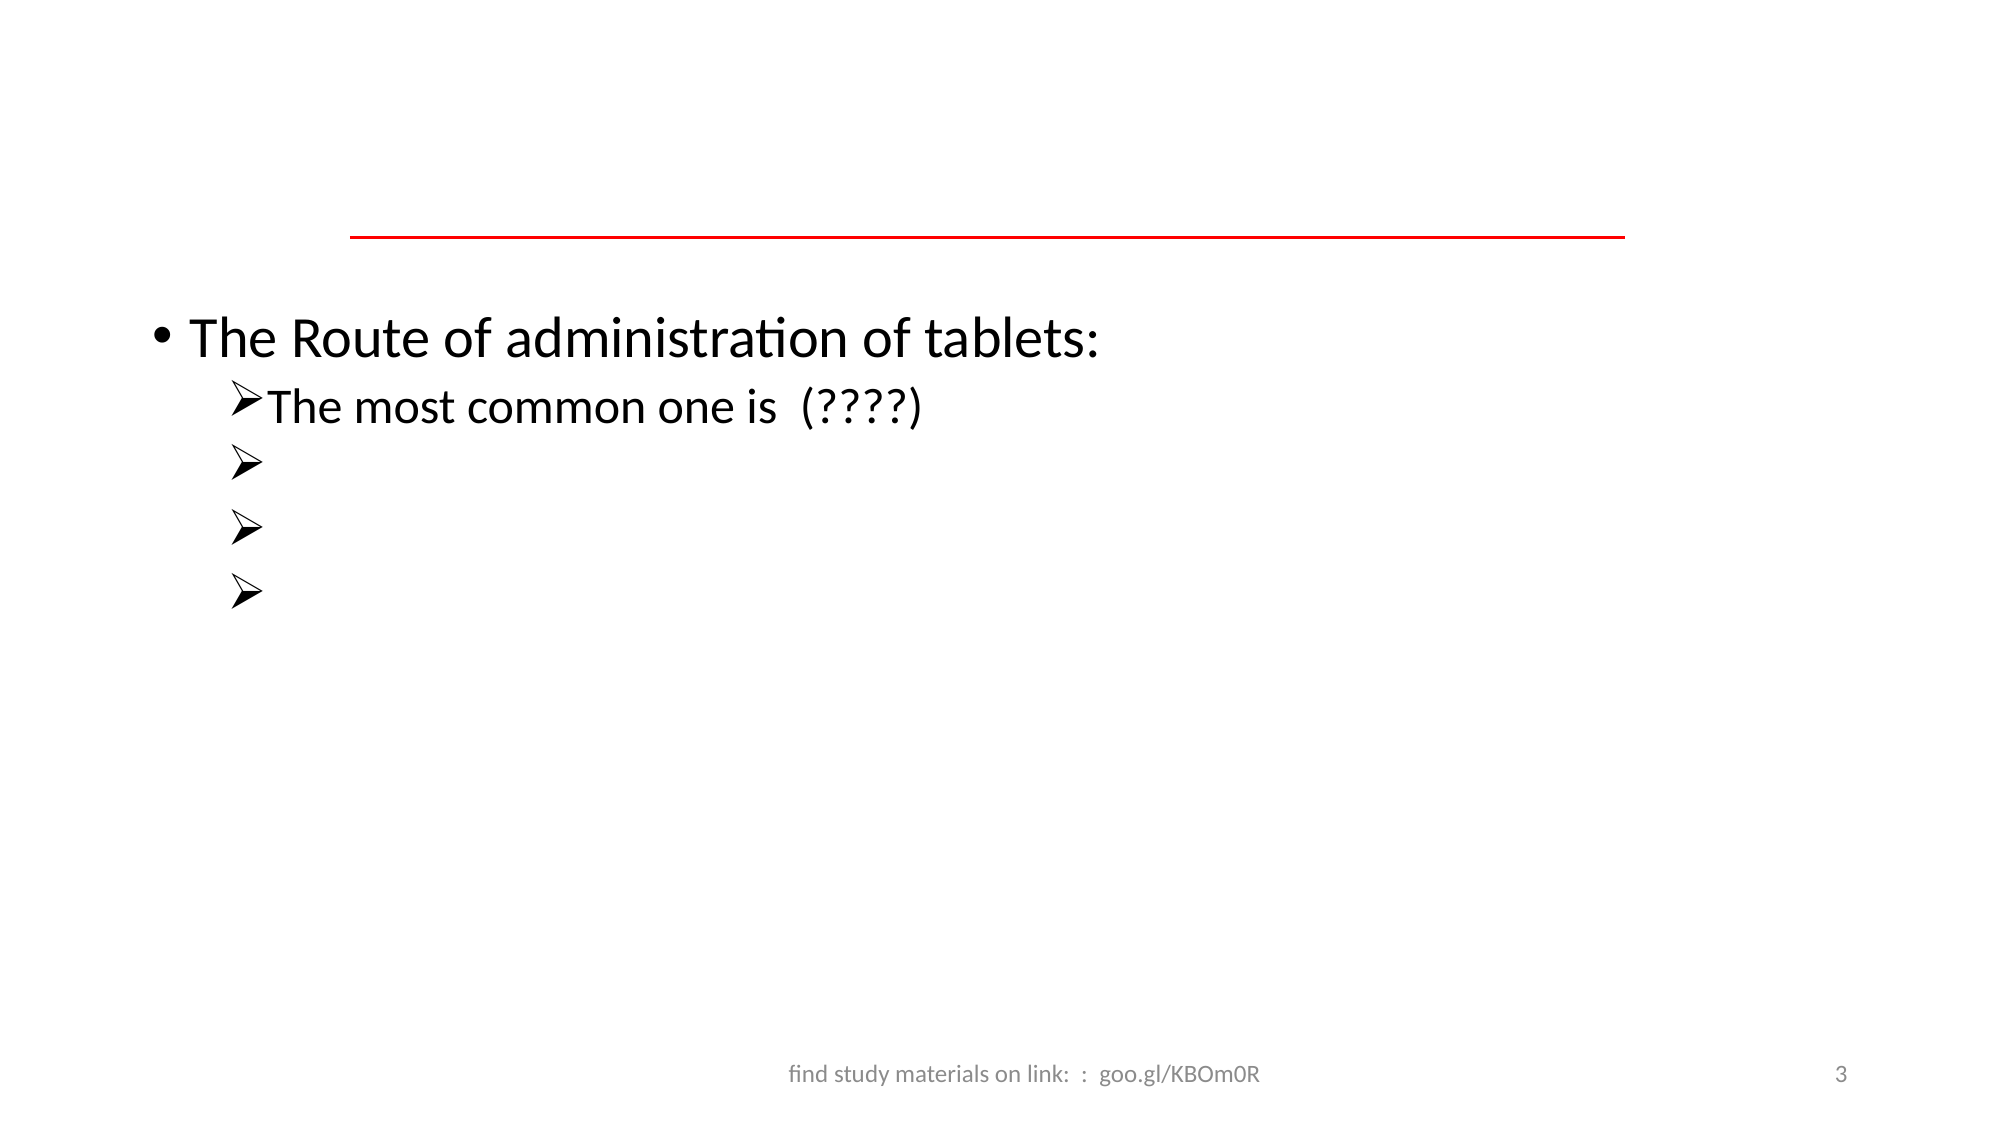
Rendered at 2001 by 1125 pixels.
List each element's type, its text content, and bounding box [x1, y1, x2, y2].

footer find study materials on link: : goo.gl/KBOm0R [762, 1042, 1288, 1103]
slide_number 3 [1412, 1042, 1863, 1103]
list The Route of administration of tablets: The most common one is (????) [137, 299, 1863, 1014]
